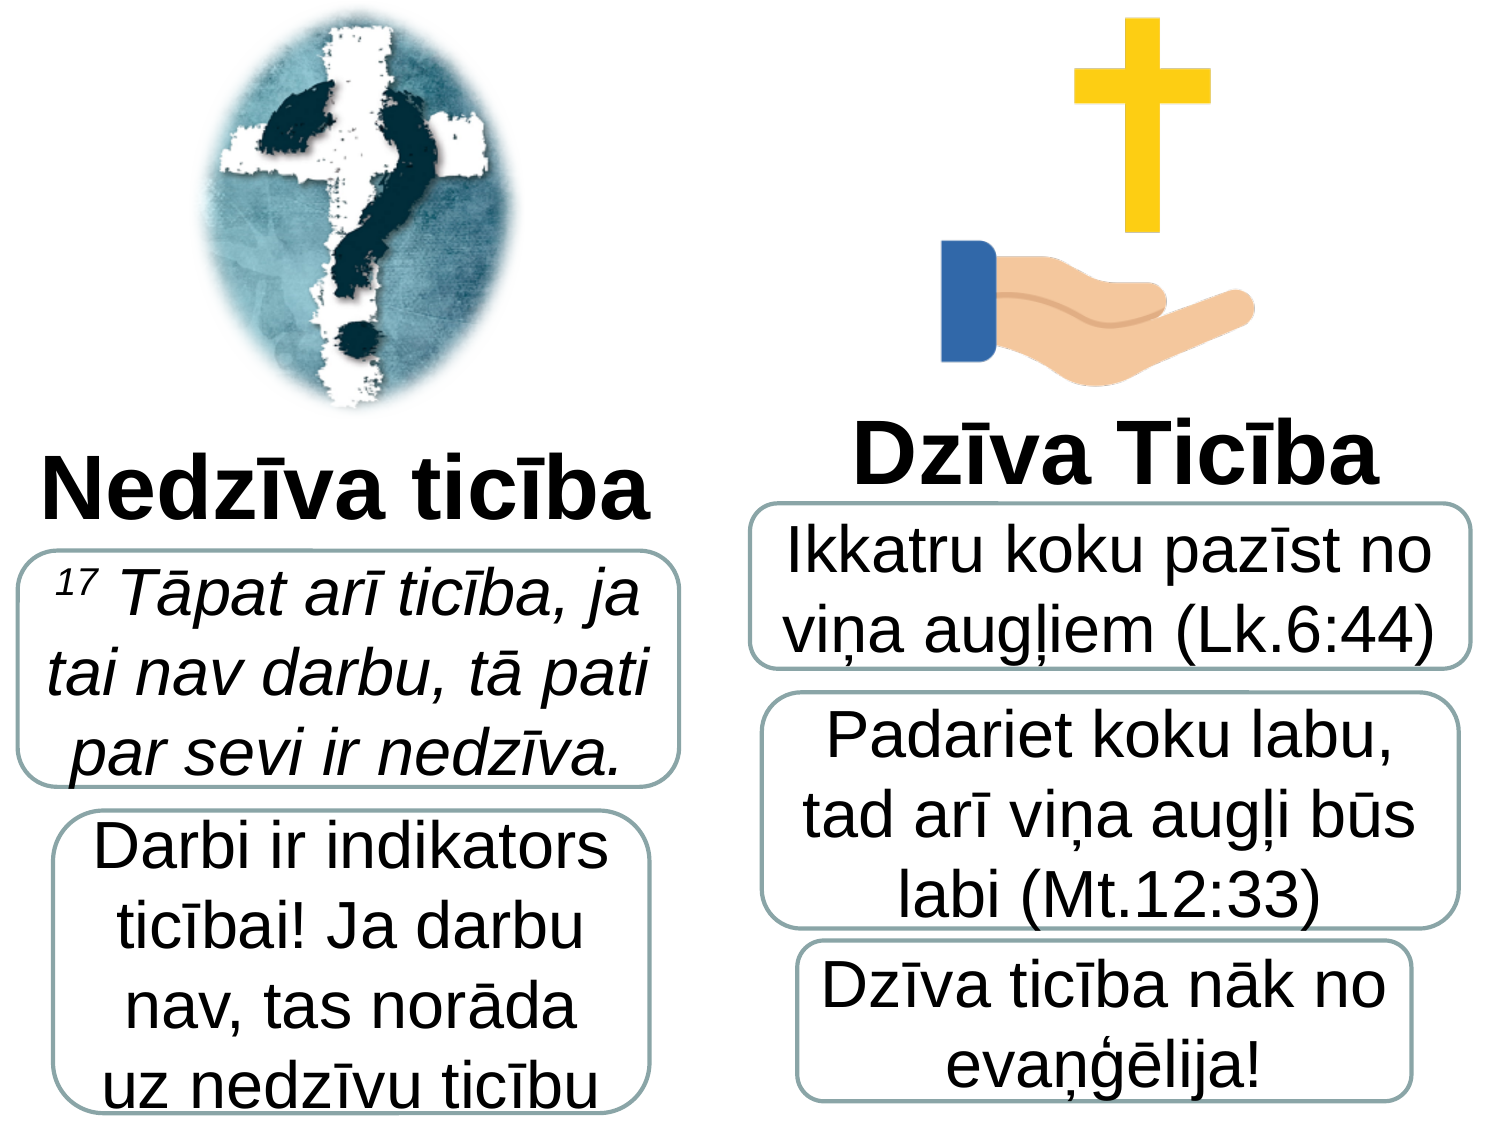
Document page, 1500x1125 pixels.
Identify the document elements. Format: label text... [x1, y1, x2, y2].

text_box Padariet koku labu, tad arī viņa augļi būs labi (Mt.12:33) [759, 690, 1461, 931]
picture [820, 0, 1377, 481]
picture [188, 0, 526, 421]
text_box 17 Tāpat arī ticība, ja tai nav darbu, tā pati par sevi ir nedzīva. [15, 548, 682, 789]
text_box Ikkatru koku pazīst no viņa augļiem (Lk.6:44) [747, 501, 1473, 671]
text_box Darbi ir indikators ticībai! Ja darbu nav, tas norāda uz nedzīvu ticību [50, 808, 652, 1116]
slide_number 18 [1394, 1024, 1426, 1103]
text_box Dzīva Ticība [750, 385, 1483, 514]
text_box Dzīva ticība nāk no evaņģēlija! [795, 938, 1414, 1104]
text_box Nedzīva ticība [23, 420, 668, 551]
